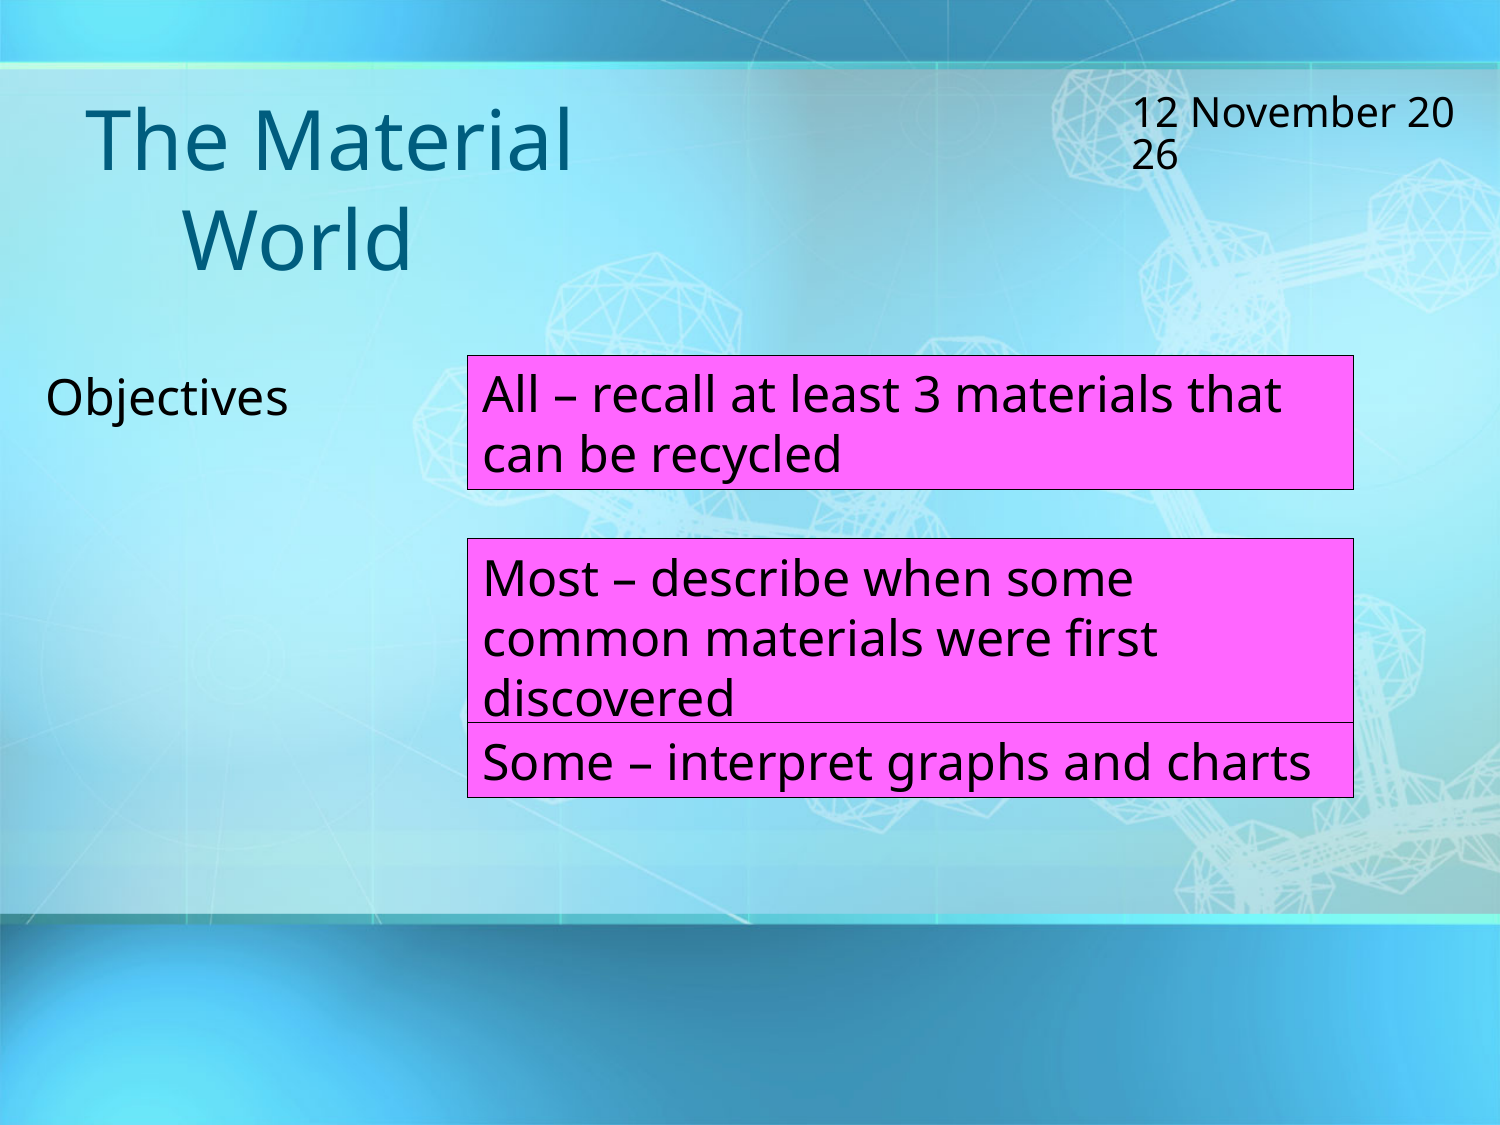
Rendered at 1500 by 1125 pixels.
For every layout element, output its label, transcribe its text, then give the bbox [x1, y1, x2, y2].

text_box Most – describe when some common materials were first discovered [467, 538, 1354, 722]
title The Material World [29, 90, 632, 285]
text_box All – recall at least 3 materials that can be recycled [467, 355, 1354, 490]
text_box Objectives [30, 357, 467, 433]
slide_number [1115, 77, 1488, 154]
text_box Some – interpret graphs and charts [467, 722, 1354, 798]
picture [0, 0, 1500, 1125]
